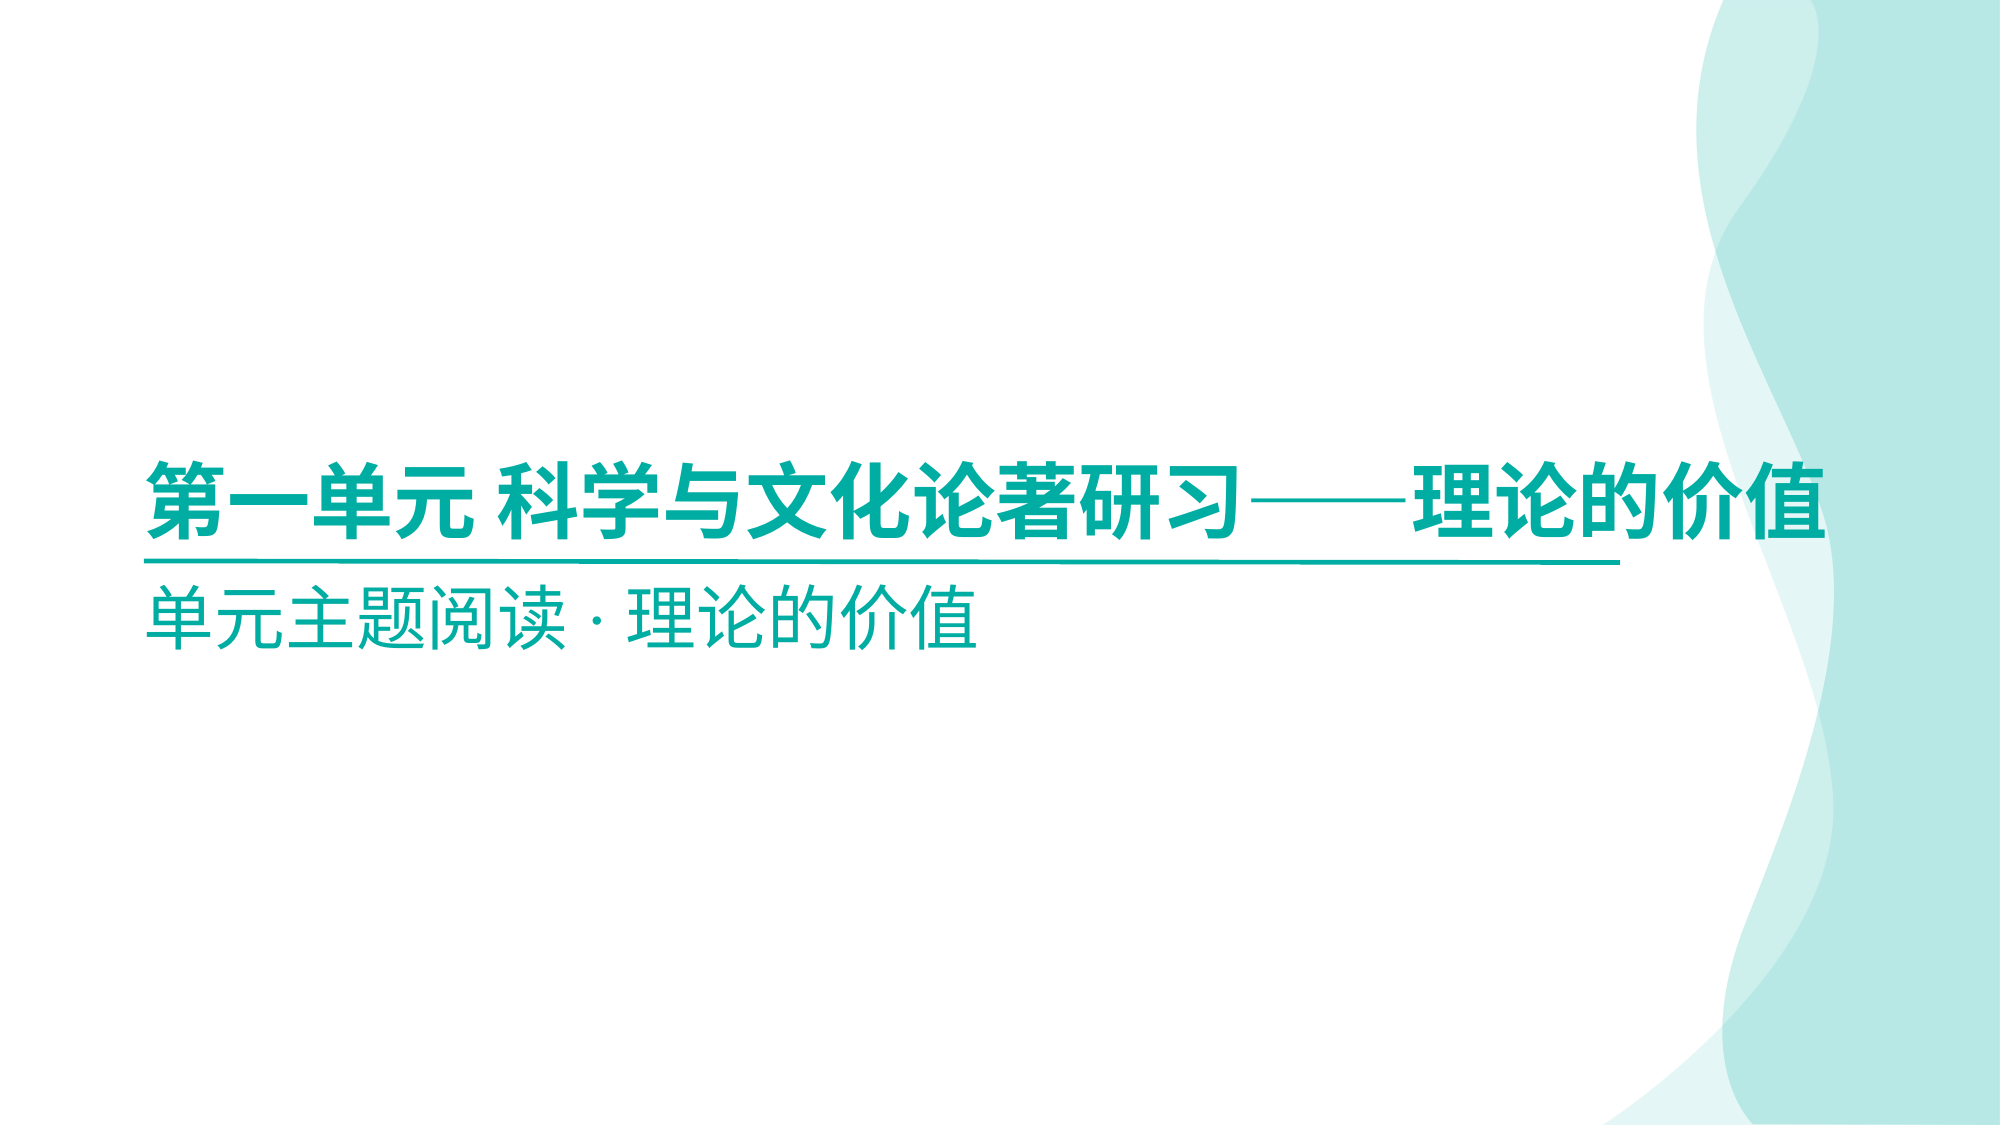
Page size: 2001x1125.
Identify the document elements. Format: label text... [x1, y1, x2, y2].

picture [0, 0, 2000, 1125]
text_box 第一单元 科学与文化论著研习——理论的价值 [143, 430, 1946, 549]
text_box 单元主题阅读·理论的价值 [143, 572, 1946, 744]
